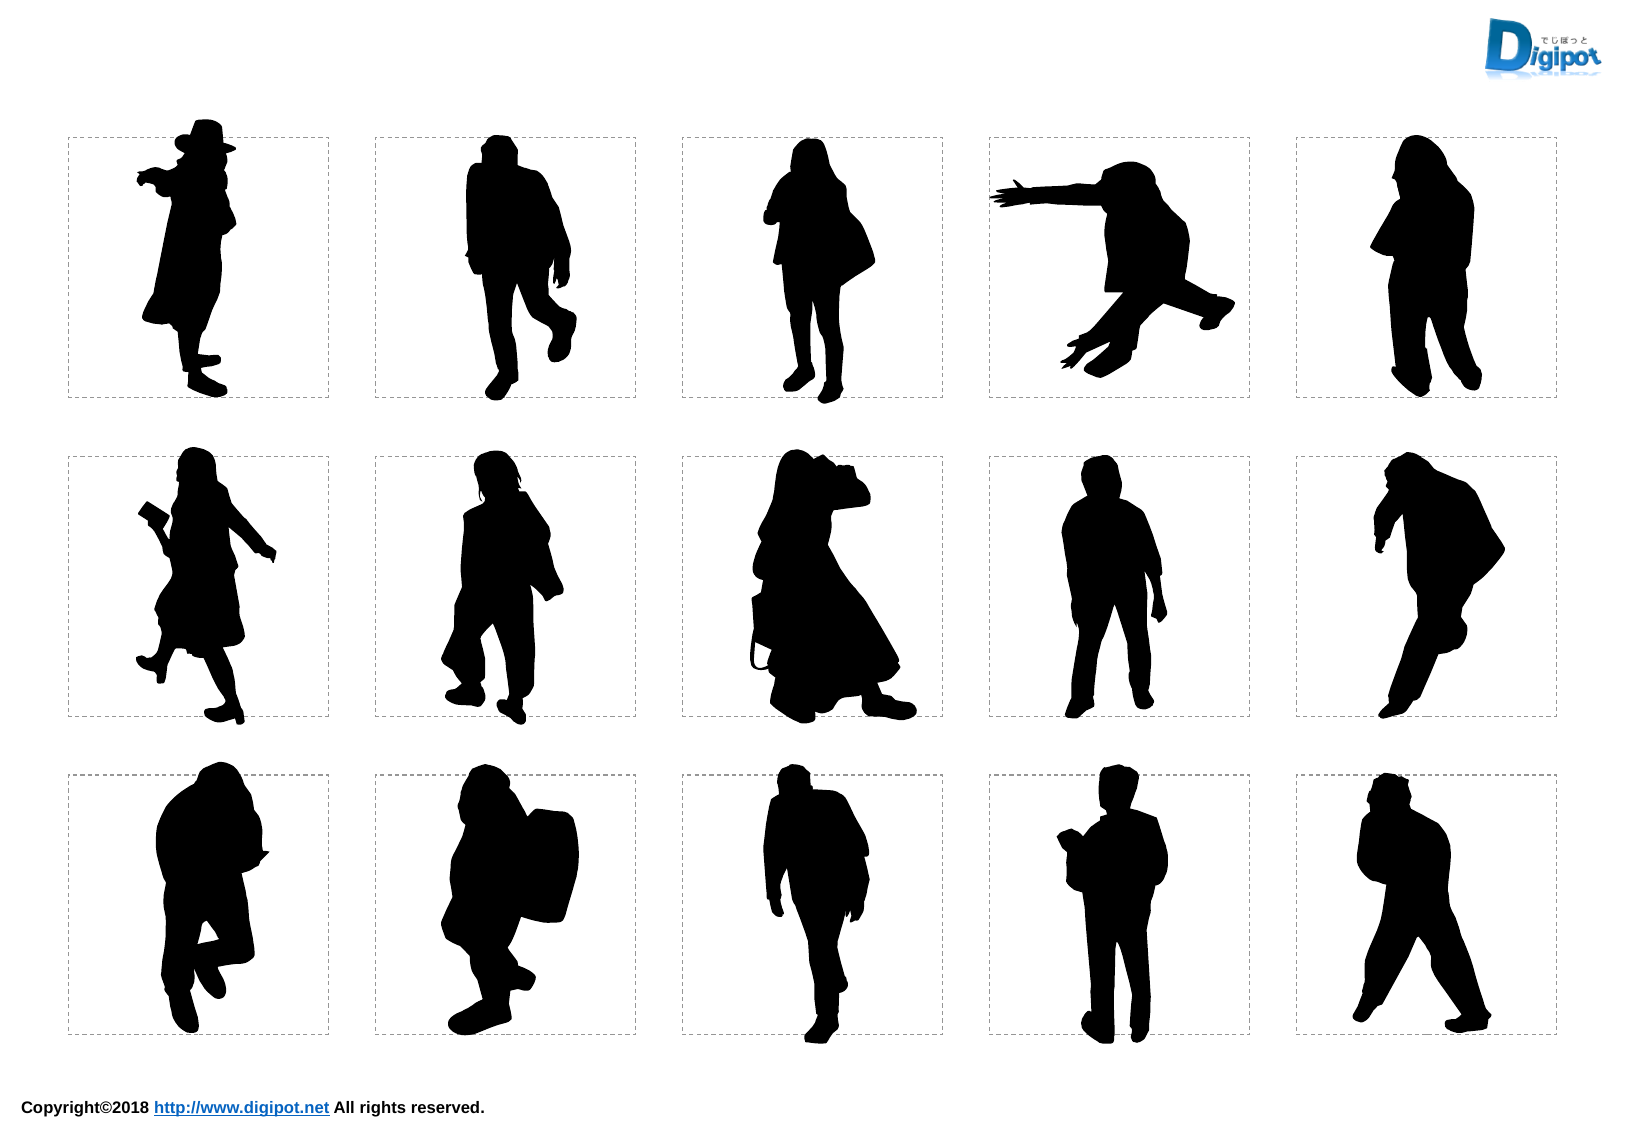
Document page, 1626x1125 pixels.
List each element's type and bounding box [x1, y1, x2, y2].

text_box [464, 135, 577, 401]
text_box [763, 764, 870, 1044]
text_box [1061, 455, 1168, 719]
text_box [750, 449, 917, 724]
picture [1485, 18, 1602, 82]
text_box [136, 447, 277, 725]
text_box [441, 764, 579, 1036]
text_box [1352, 772, 1492, 1033]
text_box [1373, 452, 1505, 719]
text_box [155, 761, 270, 1033]
text_box [763, 138, 876, 404]
text_box [1056, 764, 1168, 1044]
text_box [441, 450, 564, 725]
text_box [136, 119, 237, 398]
text_box [1370, 135, 1483, 398]
text_box [989, 161, 1235, 378]
